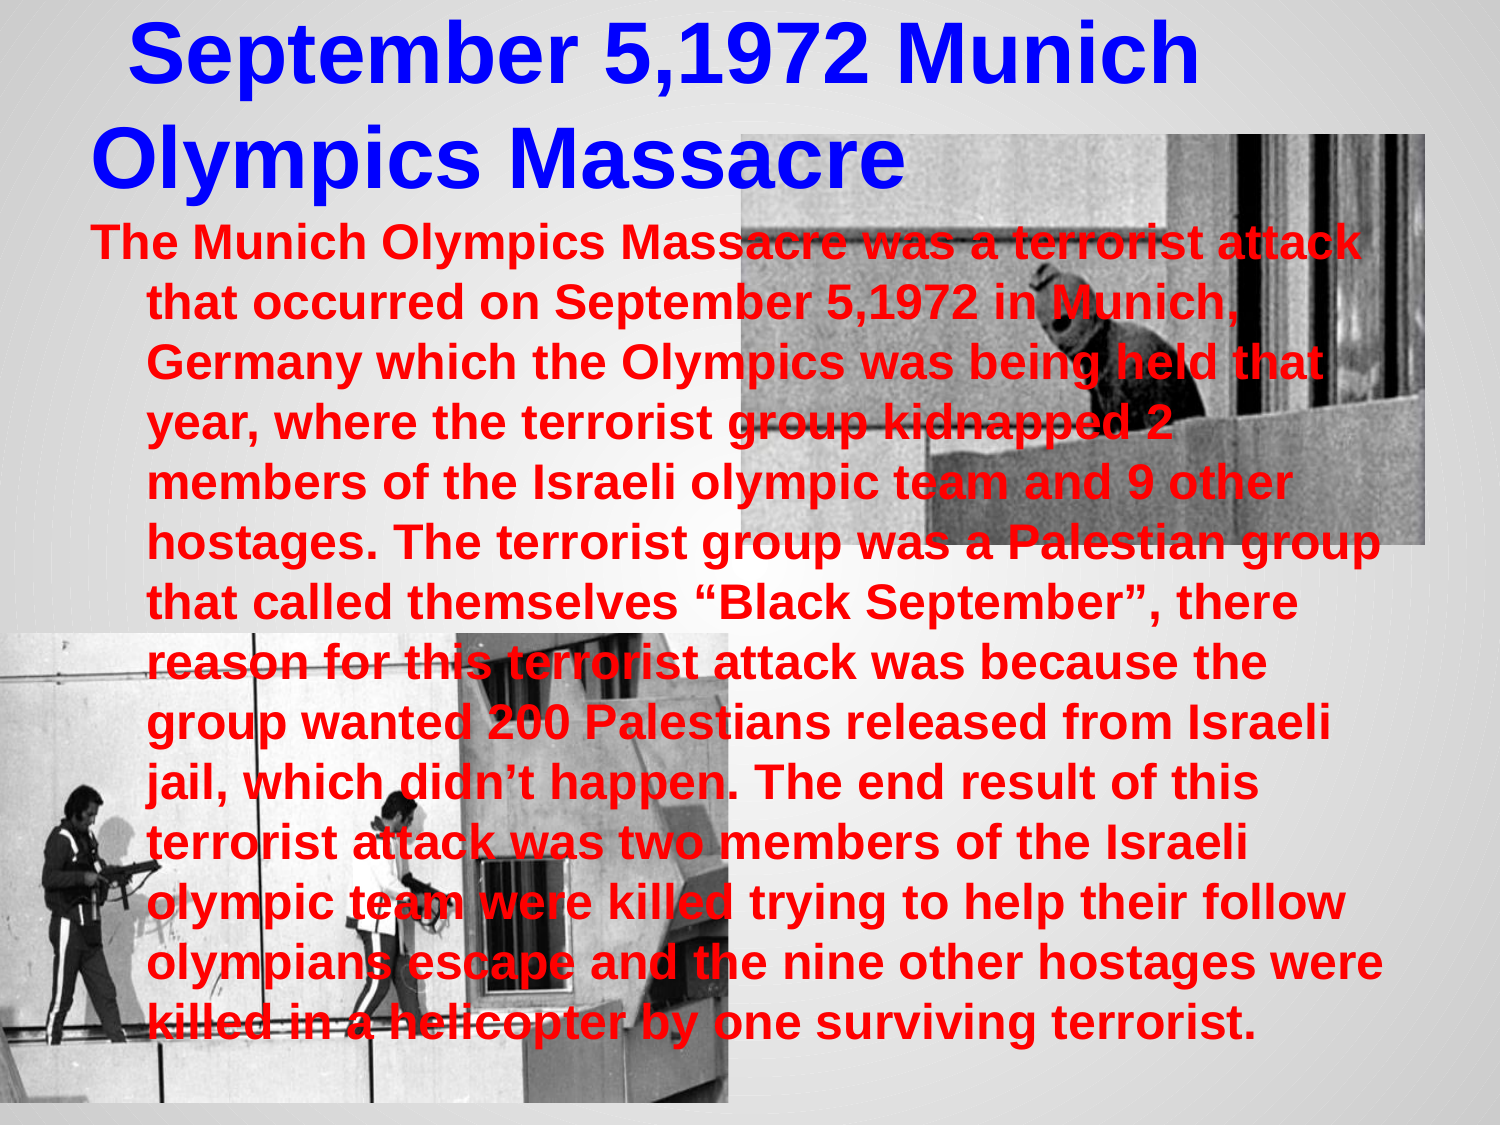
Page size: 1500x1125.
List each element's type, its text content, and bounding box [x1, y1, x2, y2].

title September 5,1972 Munich Olympics Massacre [75, 34, 1425, 222]
list The Munich Olympics Massacre was a terrorist attack that occurred on September 5,1972 in Munich, Germany which the Olympics was being held that year, where the terrorist group kidnapped 2 members of the Israeli olympic team and 9 other hostages. The terrorist group was a Palestian group that called themselves “Black September”, there reason for this terrorist attack was because the group wanted 200 Palestians released from Israeli jail, which didn’t happen. The end result of this terrorist attack was two members of the Israeli olympic team were killed trying to help their follow olympians escape and the nine other hostages were killed in a helicopter by one surviving terrorist. [75, 222, 1425, 1010]
text_box [0, 633, 729, 1103]
